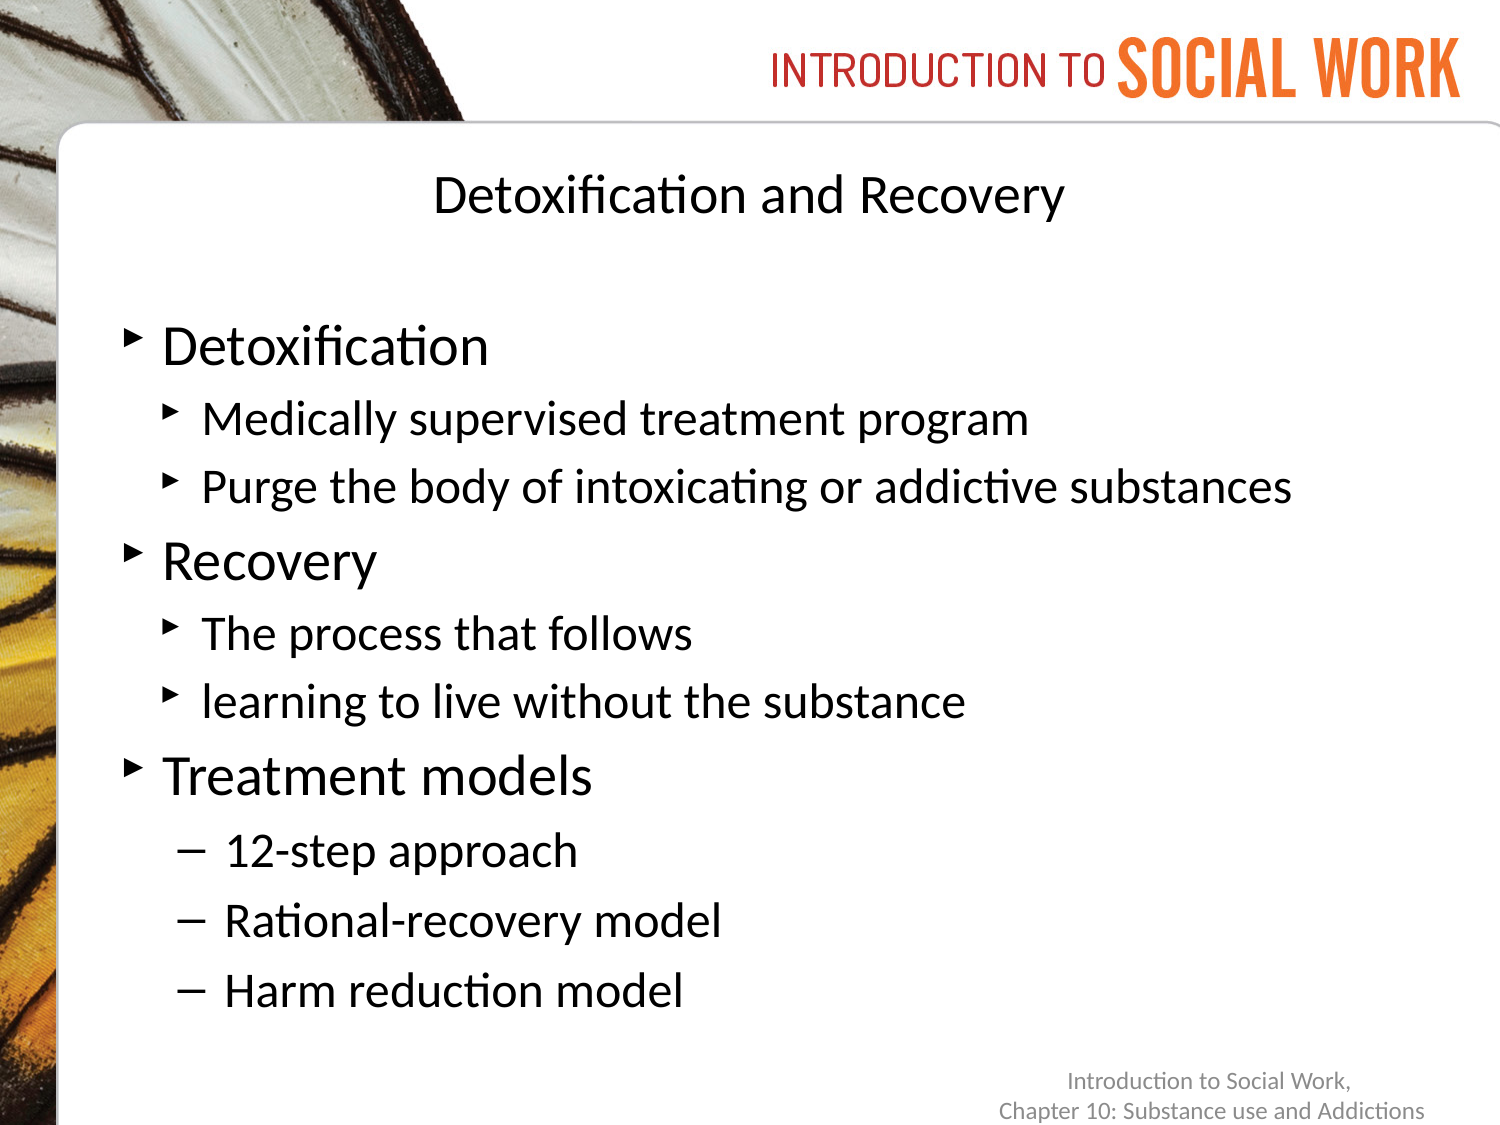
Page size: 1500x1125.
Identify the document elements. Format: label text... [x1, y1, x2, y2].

footer Introduction to Social Work, Chapter 10: Substance use and Addictions [950, 1065, 1475, 1125]
title Detoxification and Recovery [75, 149, 1425, 233]
picture [0, 0, 1500, 1125]
list Detoxification Medically supervised treatment program Purge the body of intoxicating or addictive substances Recovery The process that follows learning to live without the substance Treatment models 12-step approach Rational-recovery model Harm reduction model [87, 299, 1500, 1050]
